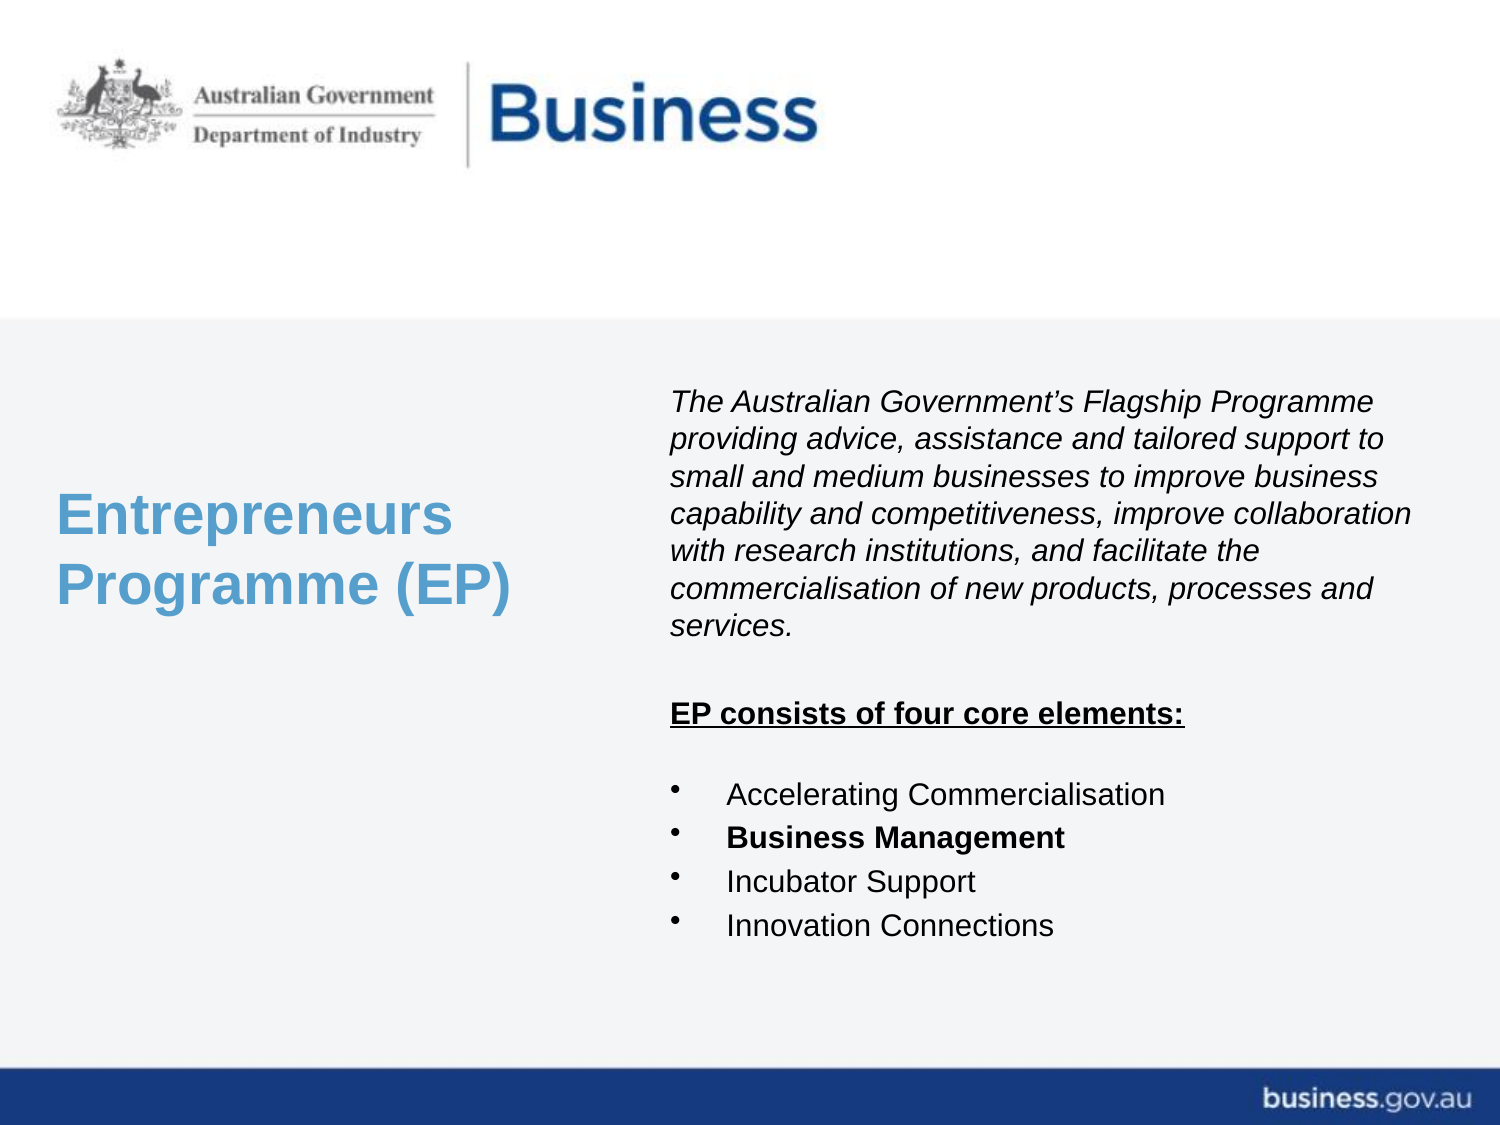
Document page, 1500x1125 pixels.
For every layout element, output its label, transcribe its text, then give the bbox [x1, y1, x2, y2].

picture [0, 0, 1500, 1125]
title Entrepreneurs Programme (EP) [41, 259, 585, 866]
list The Australian Government’s Flagship Programme providing advice, assistance and tailored support to small and medium businesses to improve business capability and competitiveness, improve collaboration with research institutions, and facilitate the commercialisation of new products, processes and services.​ ​ ​EP consists of four core elements:​ ​ Accelerating Commercialisation​ Business Management​ Incubator Support​ Innovation Connections [655, 373, 1441, 981]
